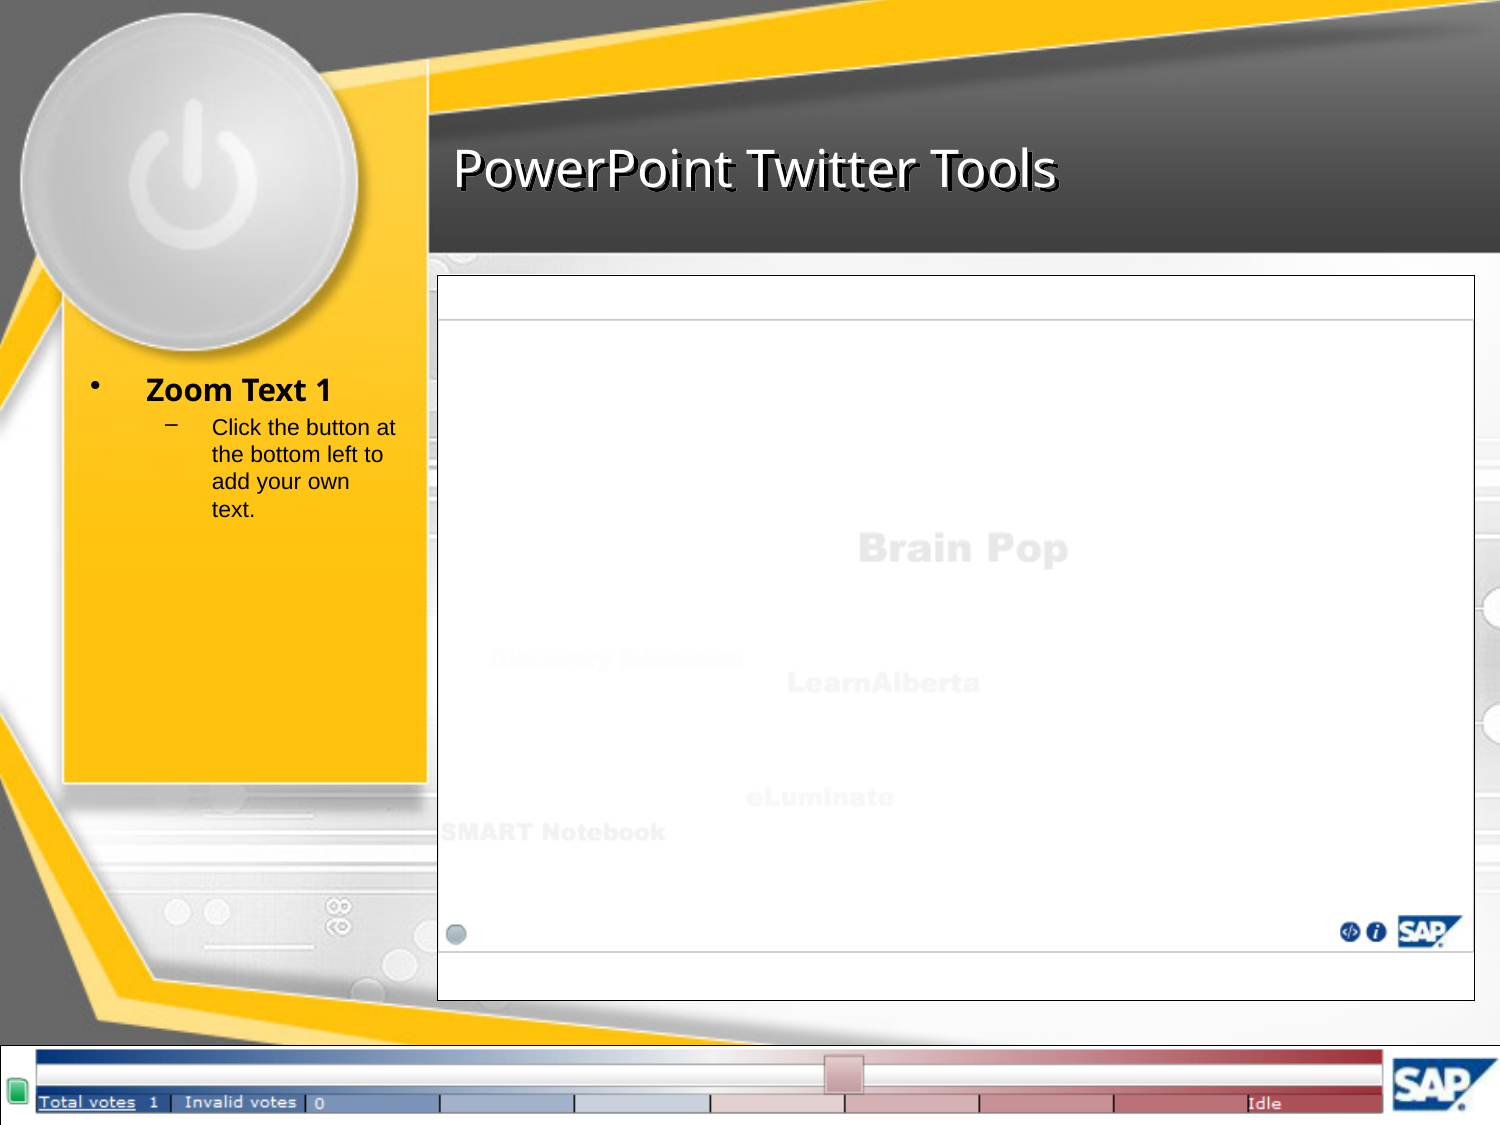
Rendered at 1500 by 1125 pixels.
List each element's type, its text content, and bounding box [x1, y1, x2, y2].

picture [1, 1046, 1500, 1125]
title PowerPoint Twitter Tools [437, 99, 1426, 233]
picture [0, 0, 1500, 1045]
text_box Zoom Text 1 Click the button at the bottom left to add your own text. [75, 362, 413, 775]
